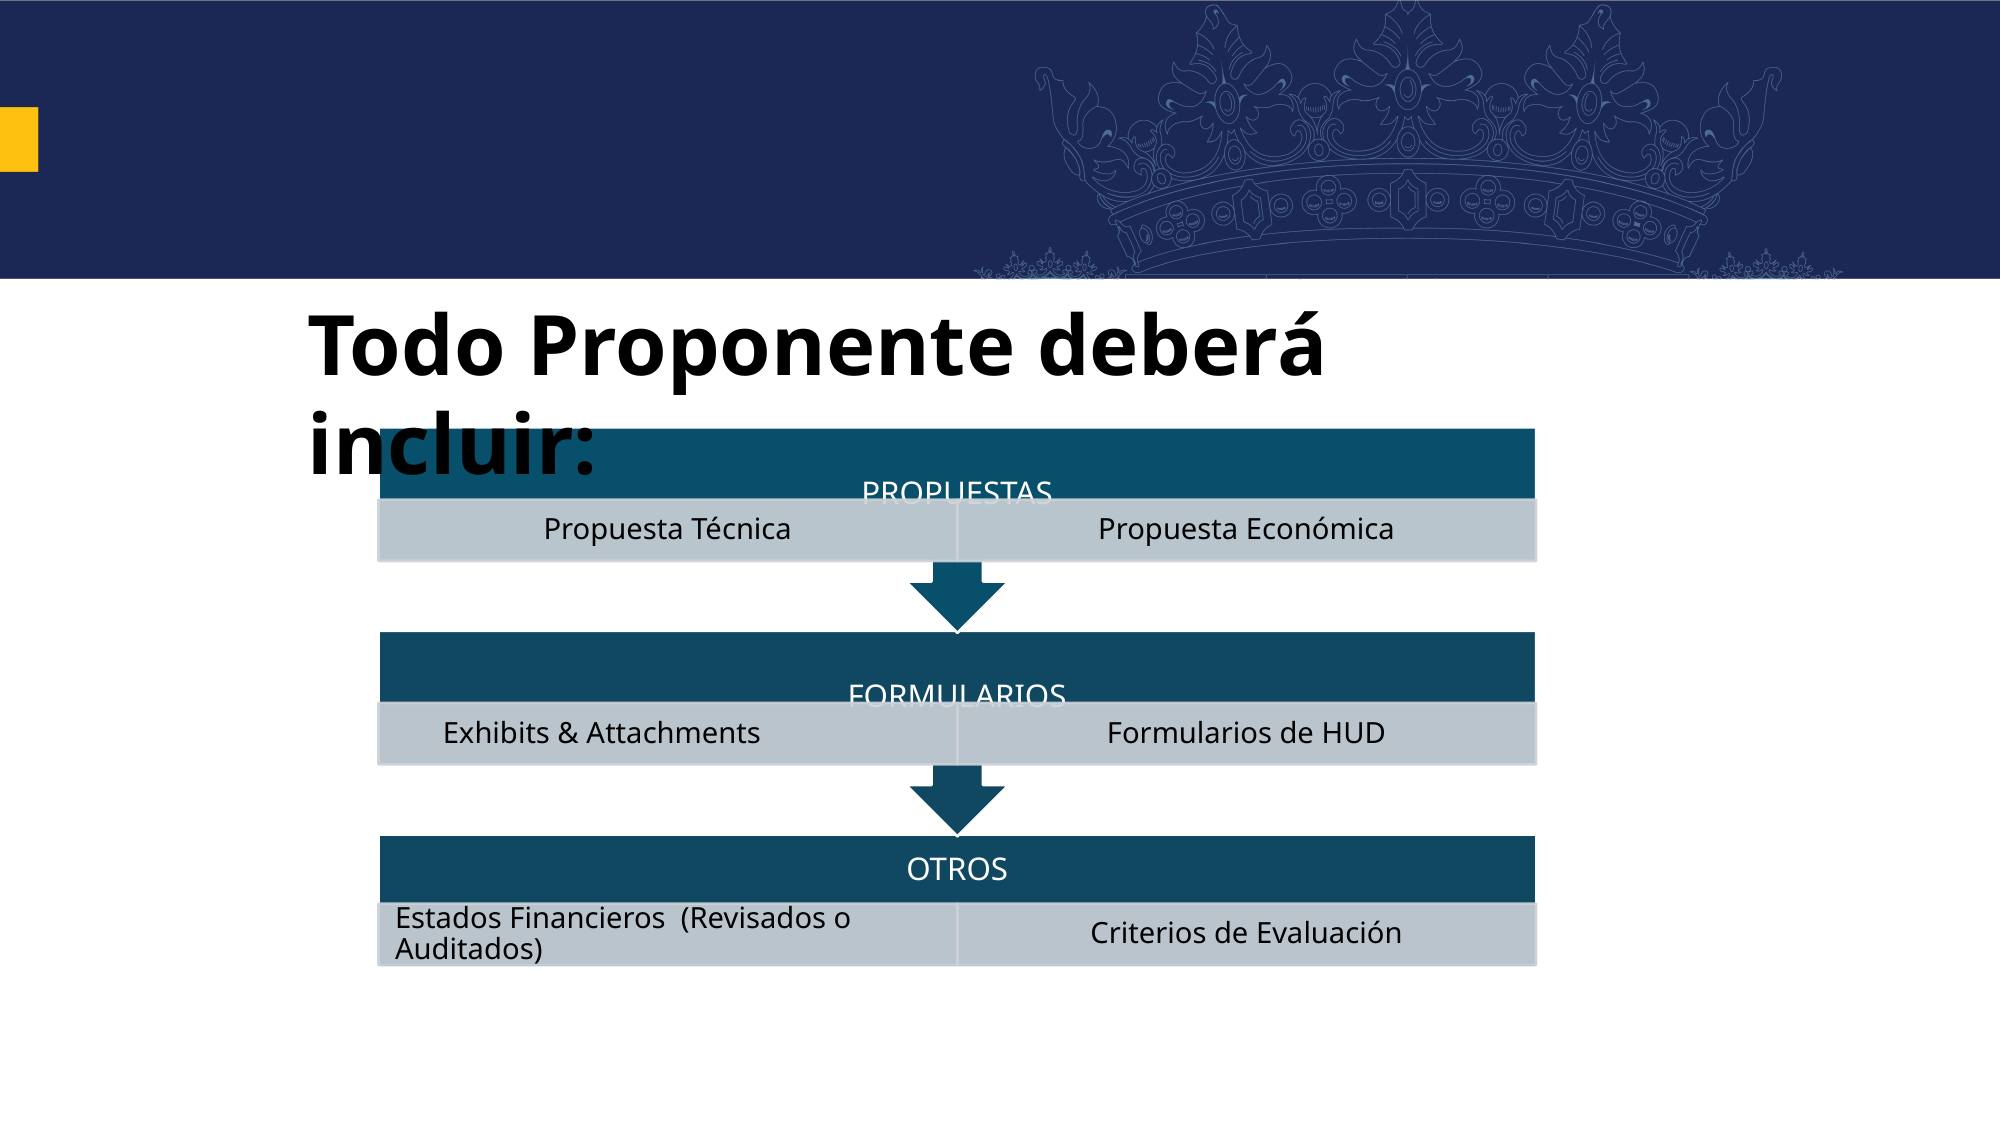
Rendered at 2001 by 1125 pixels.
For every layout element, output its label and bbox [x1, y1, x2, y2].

text_box [378, 427, 1537, 969]
picture [0, 0, 2000, 1125]
